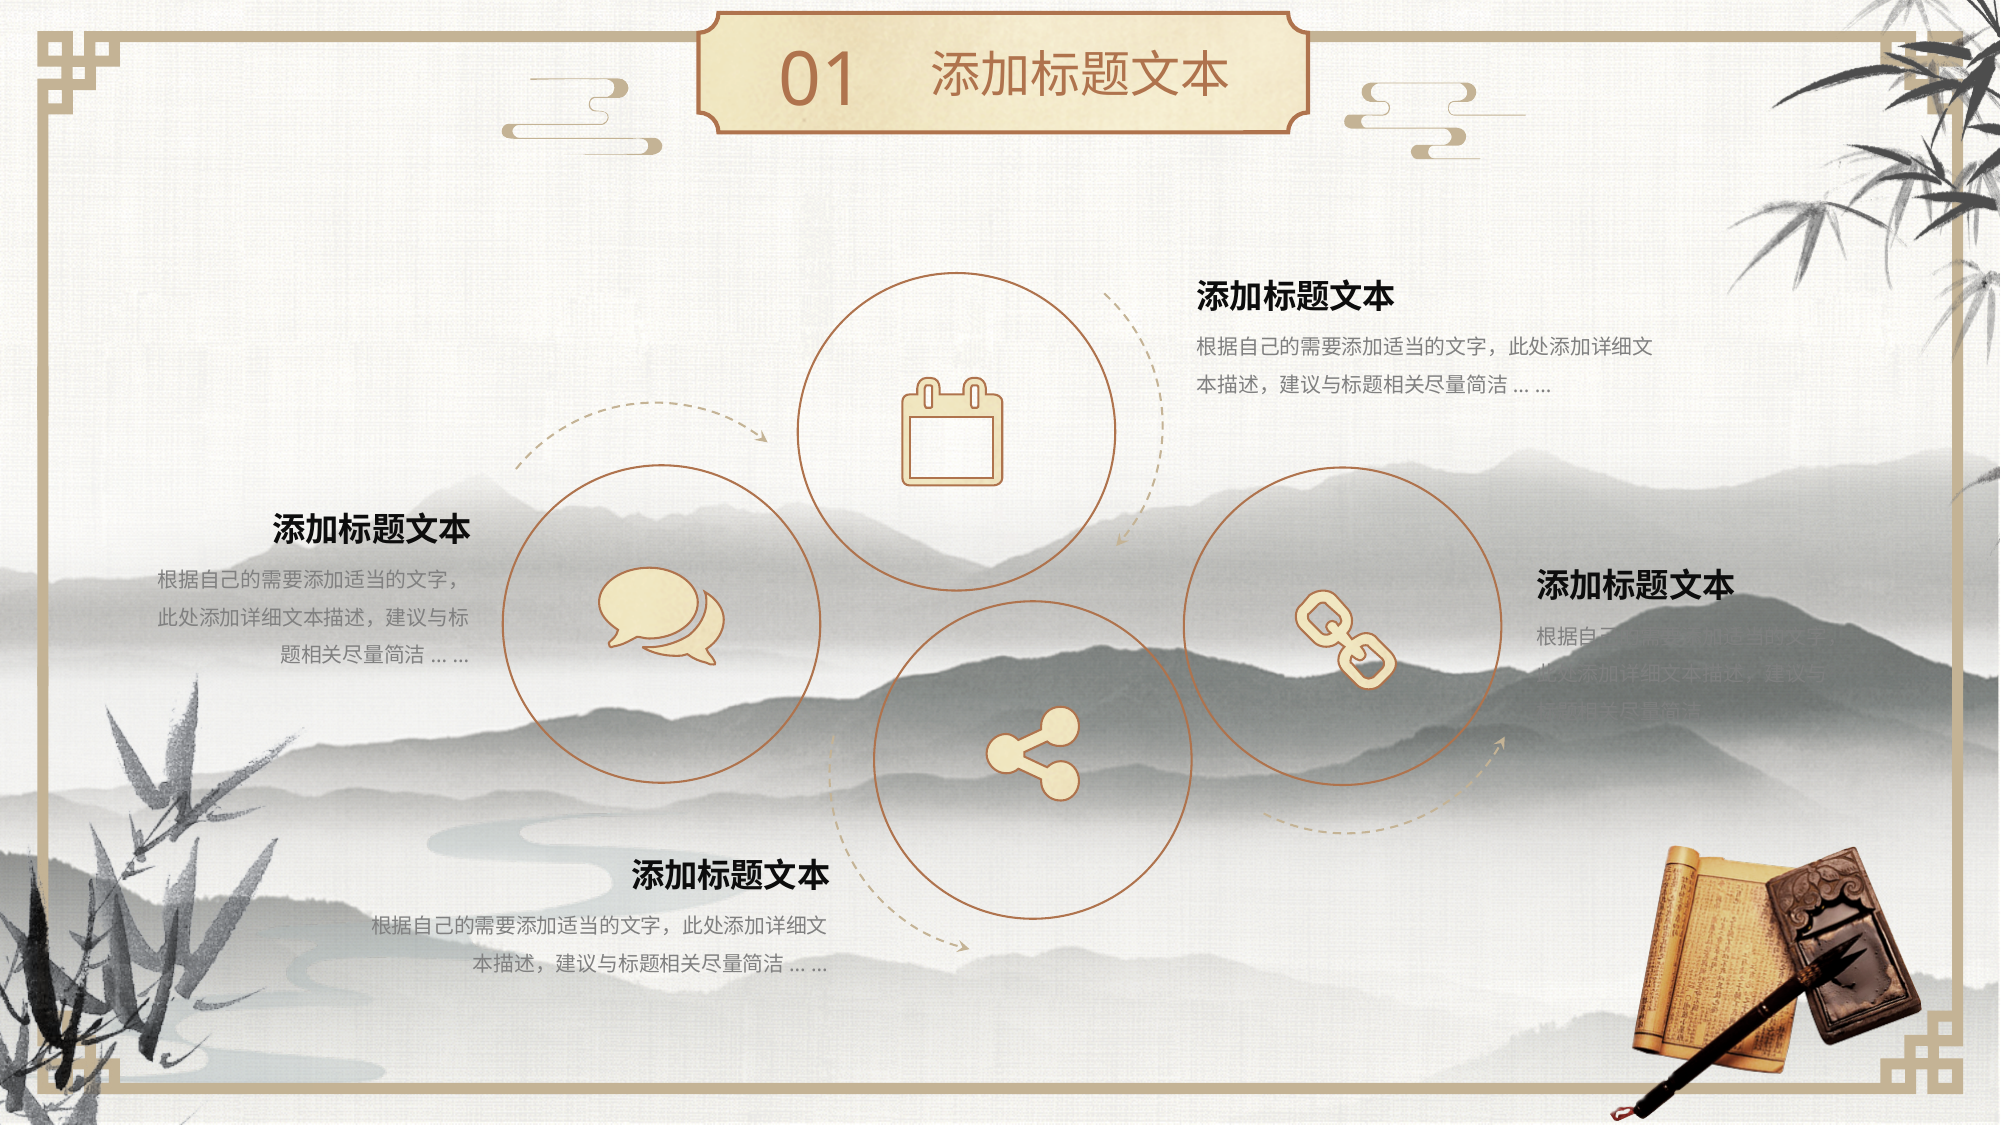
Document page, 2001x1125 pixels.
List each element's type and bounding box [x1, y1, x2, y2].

picture [0, 0, 2001, 1125]
picture [49, 43, 61, 55]
text_box [501, 12, 1526, 160]
picture [73, 67, 84, 79]
text_box [120, 246, 1889, 981]
picture [49, 90, 61, 103]
picture [96, 43, 108, 55]
